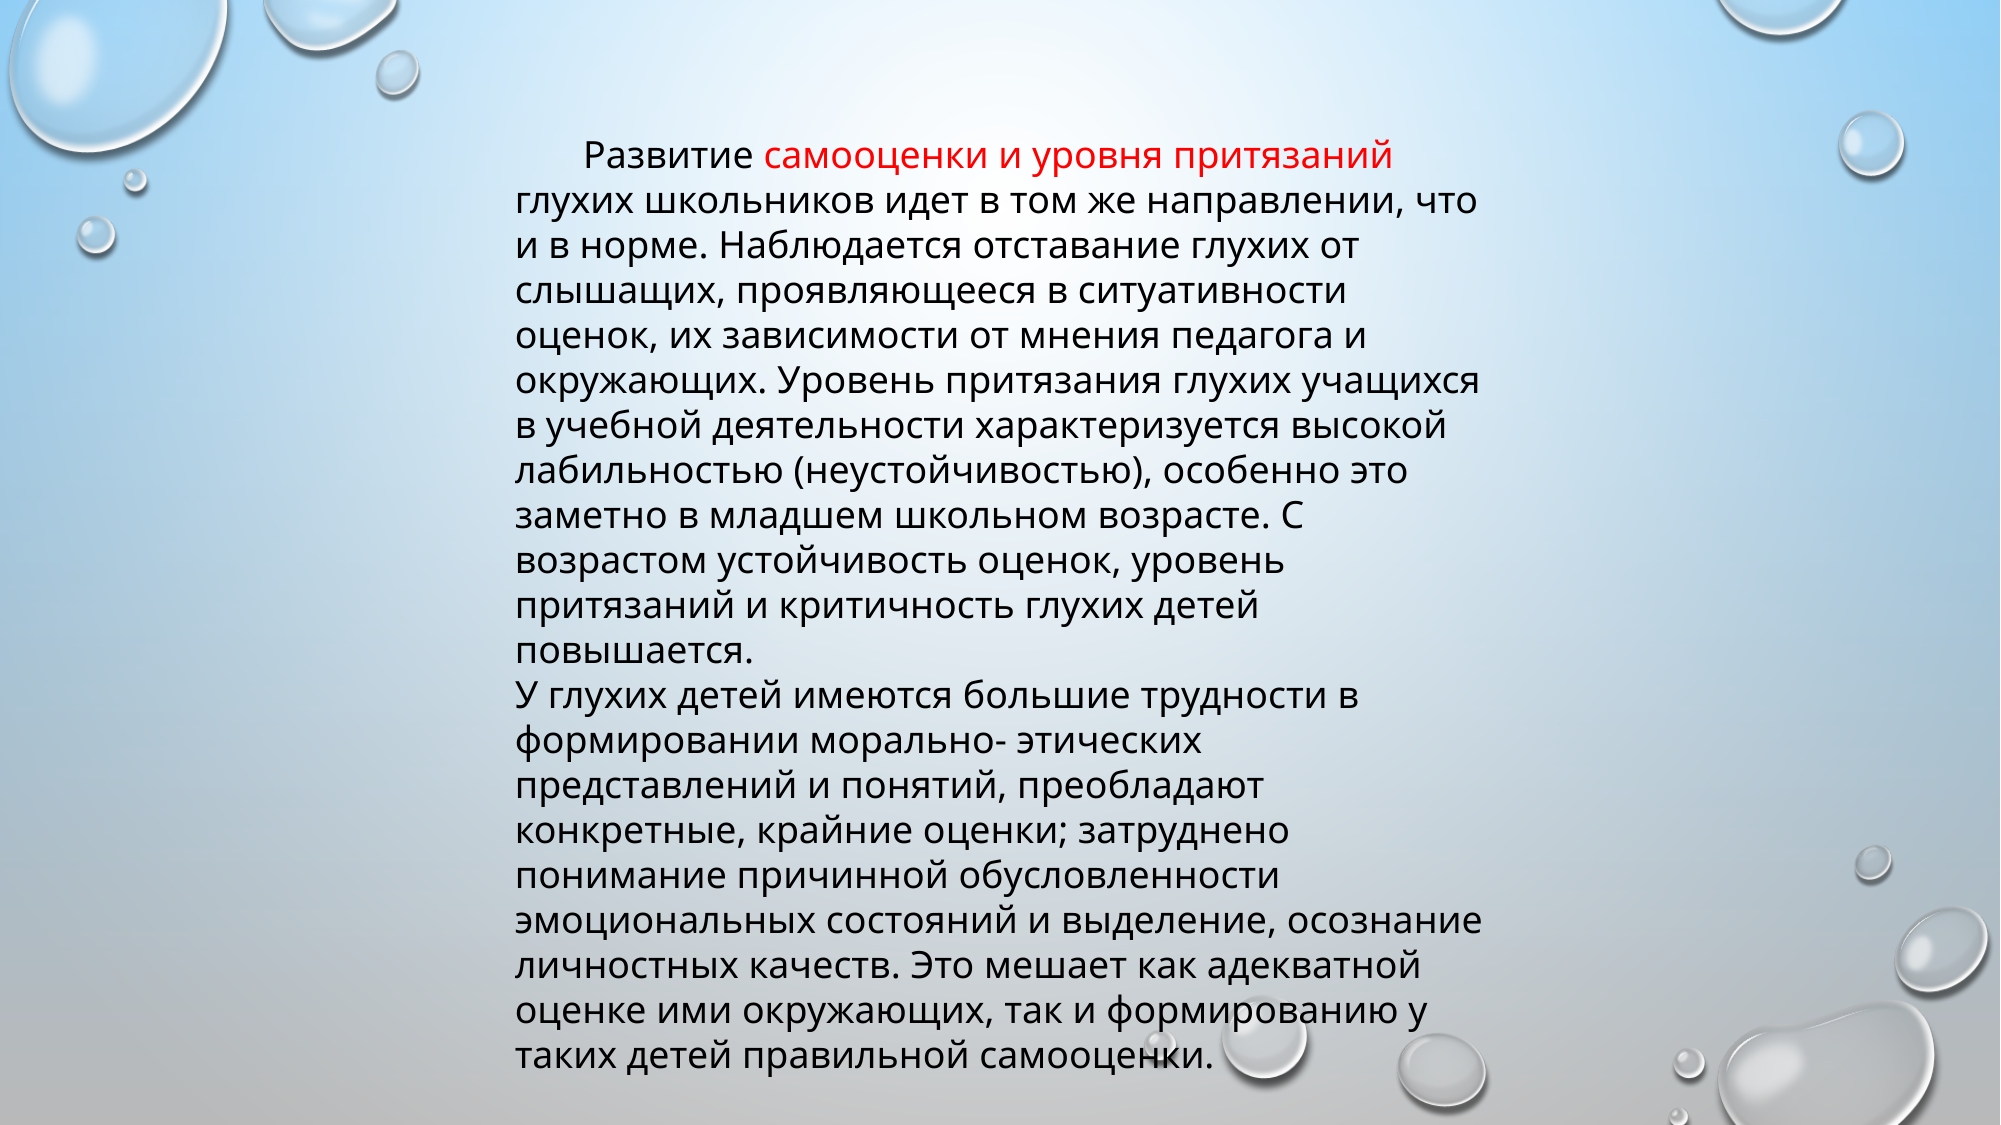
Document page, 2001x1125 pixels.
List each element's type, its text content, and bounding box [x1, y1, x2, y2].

text_box Развитие самооценки и уровня притязаний глухих школьников идет в том же направлении, что и в норме. Наблюдается отставание глухих от слышащих, проявляющееся в ситуативности оценок, их зависимости от мнения педагога и окружающих. Уровень притязания глухих учащихся в учебной деятельности характеризуется высокой лабильностью (неустойчивостью), особенно это заметно в младшем школьном возрасте. С возрастом устойчивость оценок, уровень притязаний и критичность глухих детей повышается. У глухих детей имеются большие трудности в формировании морально- этических представлений и понятий, преобладают конкретные, крайние оценки; затруднено понимание причинной обусловленности эмоциональных состояний и выделение, осознание личностных качеств. Это мешает как адекватной оценке ими окружающих, так и формированию у таких детей правильной самооценки. [500, 123, 1500, 1083]
picture [0, 0, 2000, 1125]
